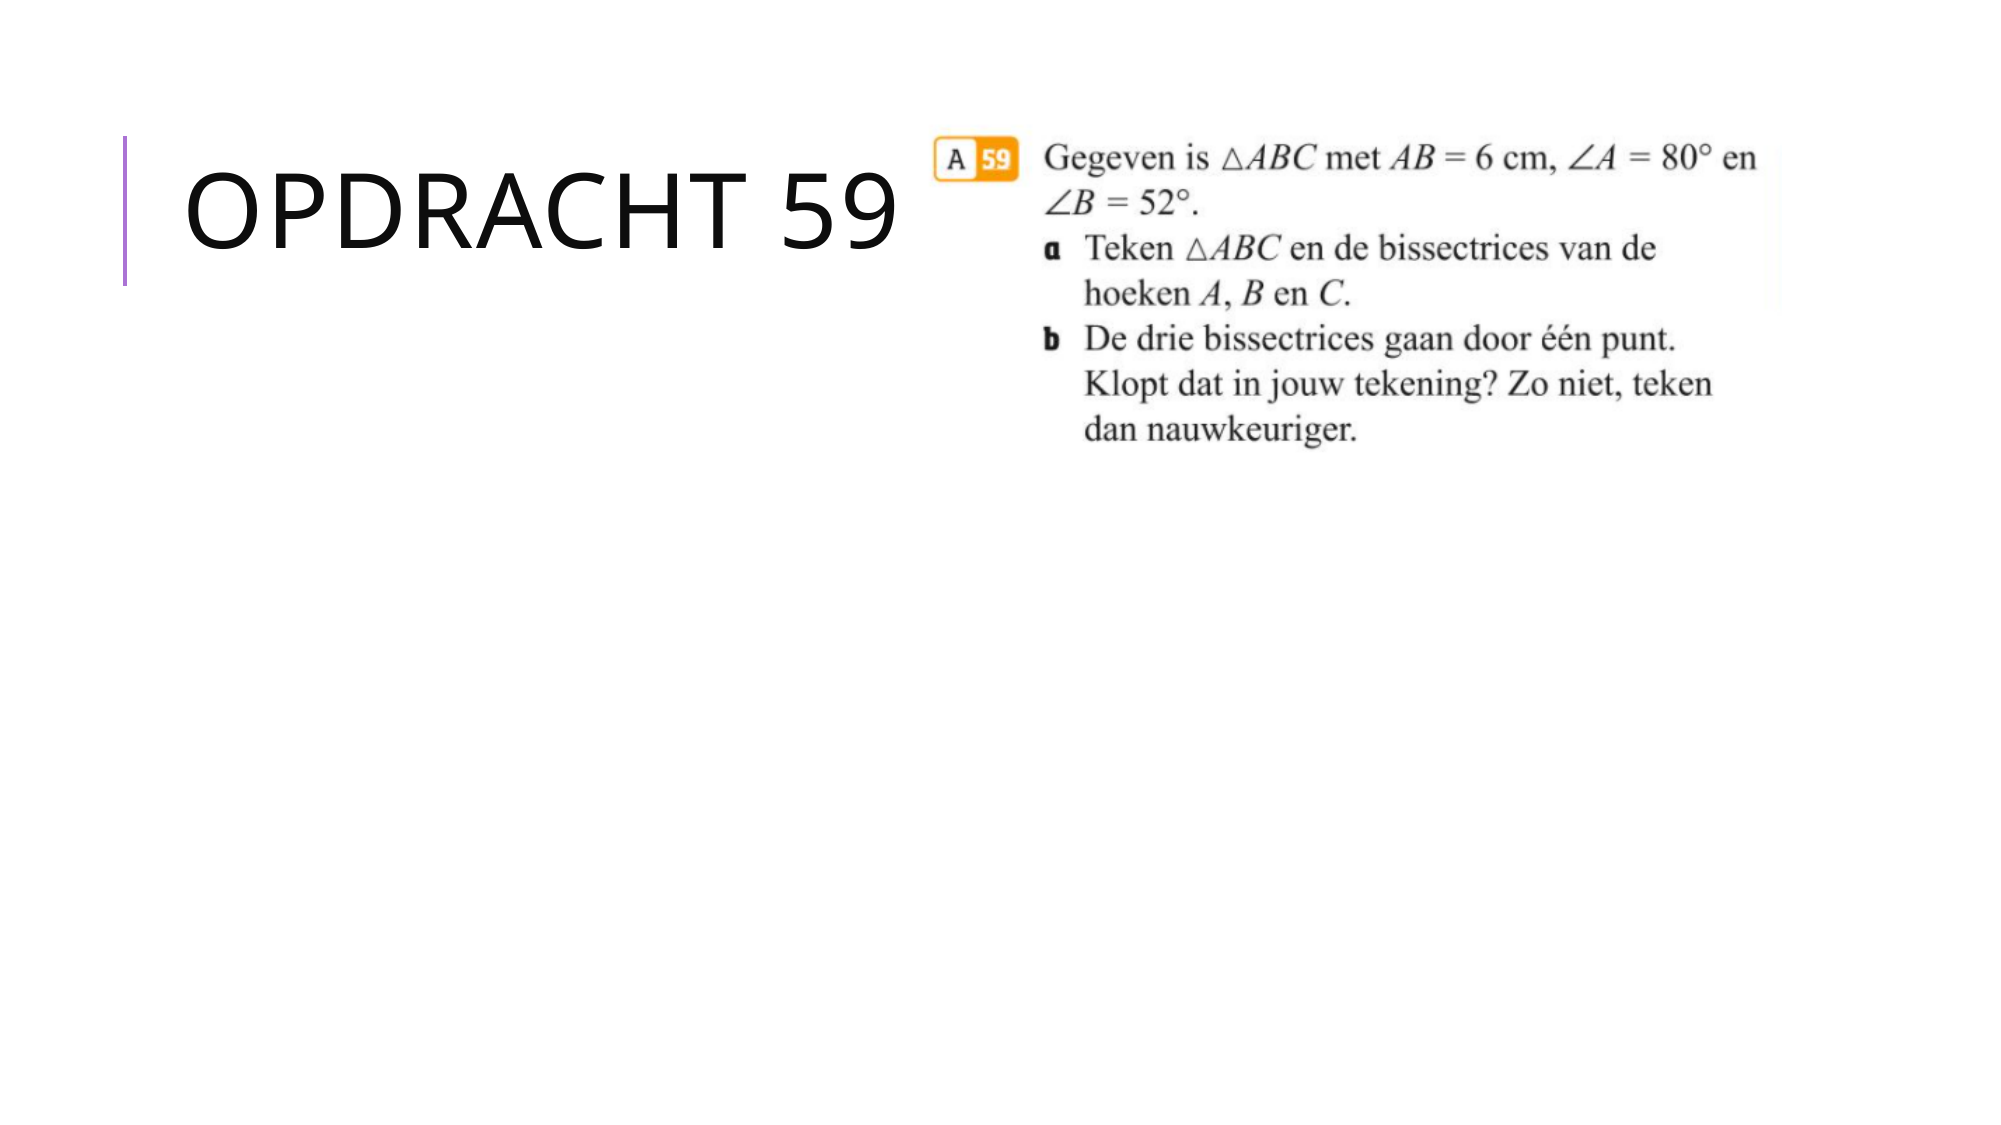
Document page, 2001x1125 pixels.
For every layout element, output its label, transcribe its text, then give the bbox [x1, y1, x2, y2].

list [916, 119, 1782, 455]
title Opdracht 59 [168, 96, 1763, 342]
